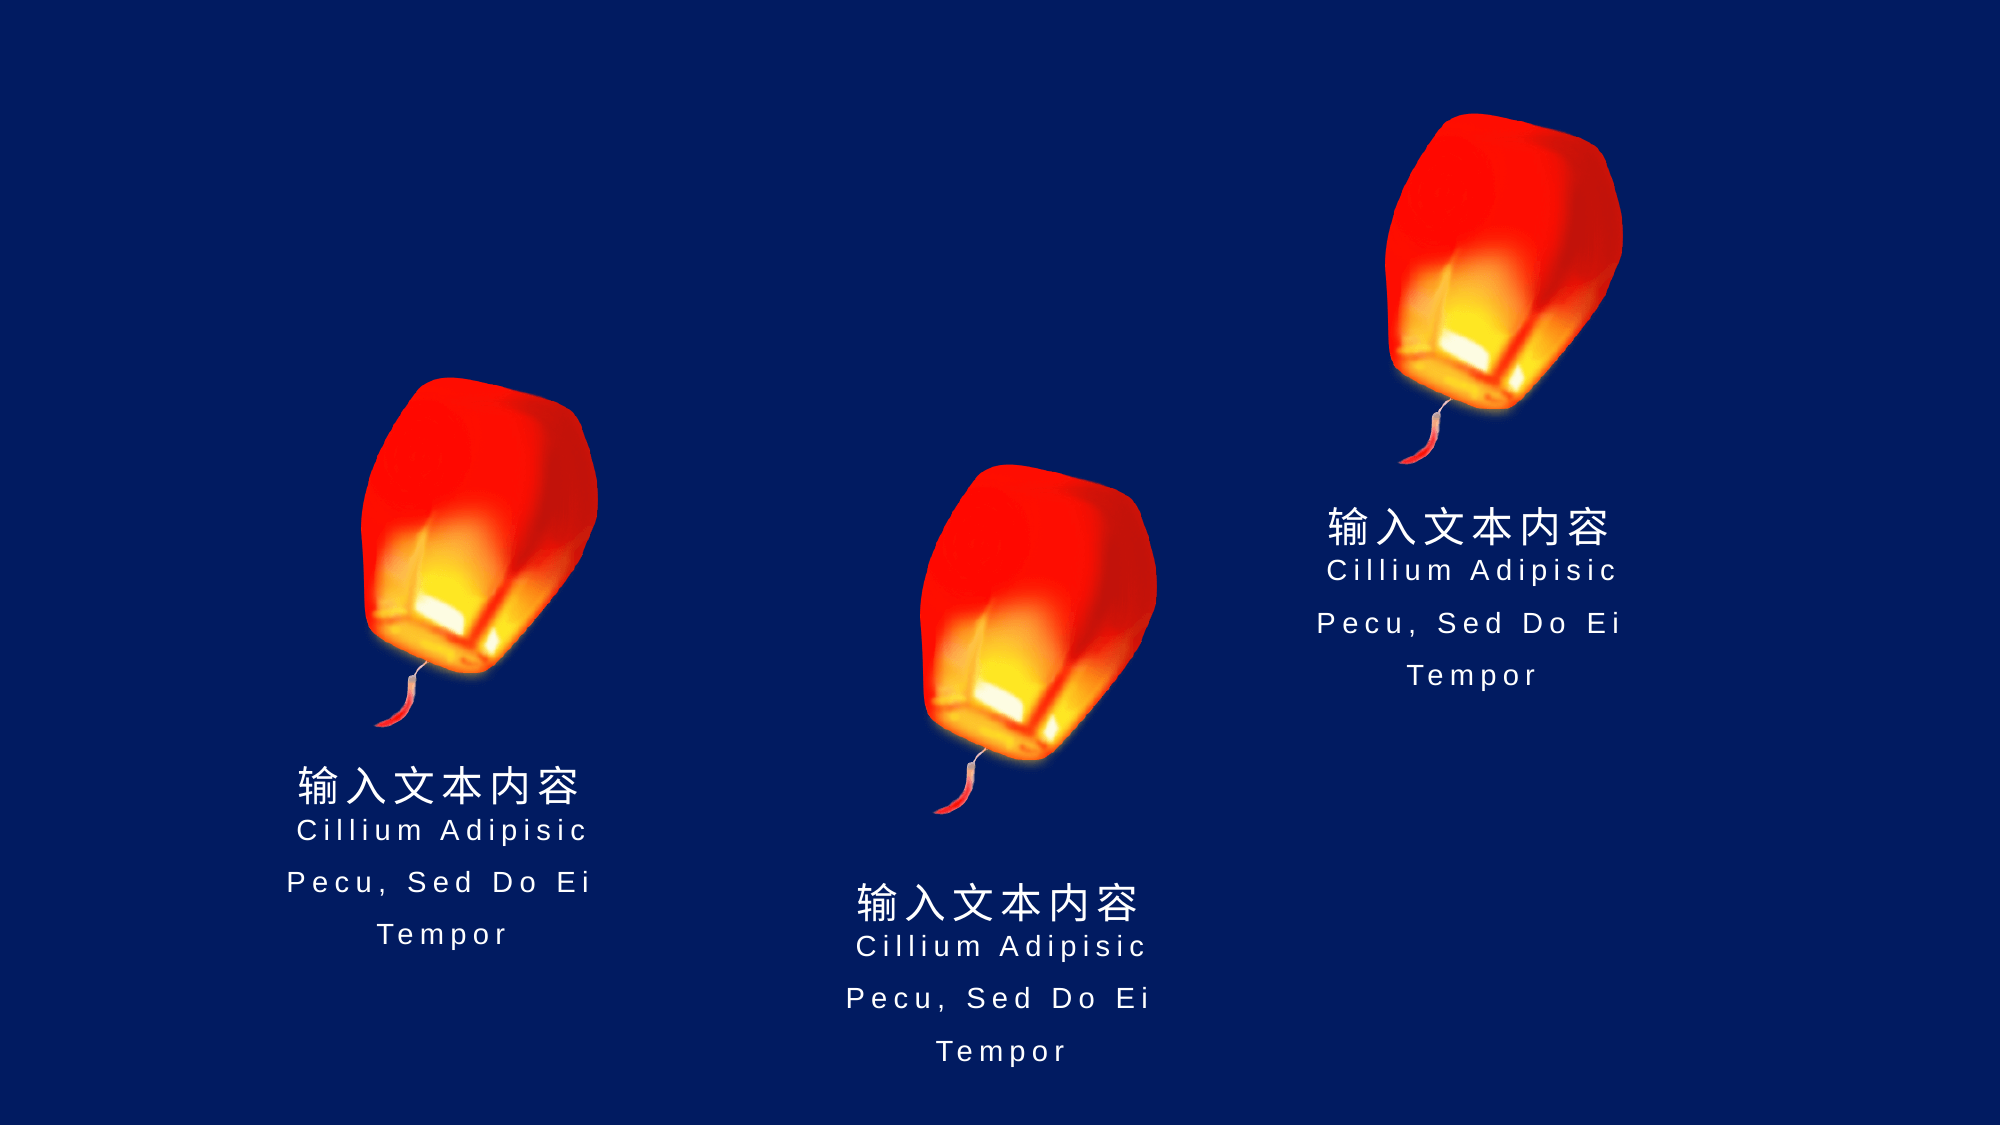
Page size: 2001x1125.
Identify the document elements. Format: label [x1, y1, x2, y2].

text_box [794, 844, 1206, 1077]
picture [920, 464, 1157, 815]
text_box [235, 727, 647, 961]
picture [1385, 113, 1623, 465]
text_box [1265, 468, 1677, 701]
picture [361, 377, 598, 728]
